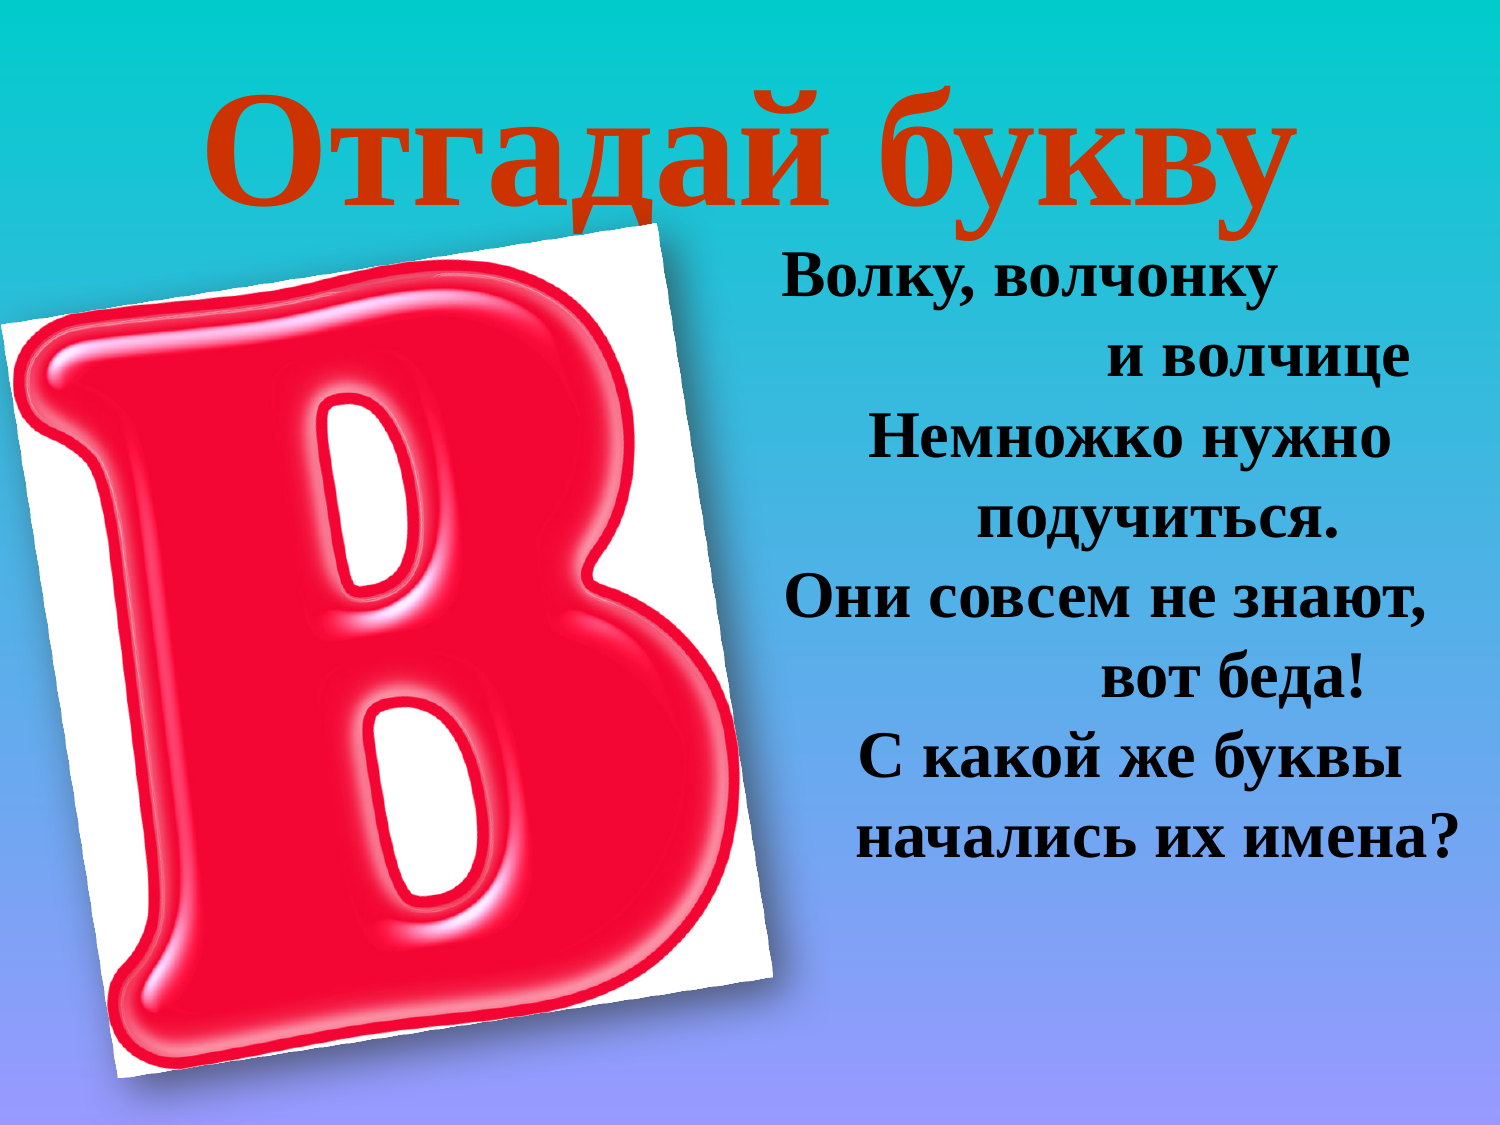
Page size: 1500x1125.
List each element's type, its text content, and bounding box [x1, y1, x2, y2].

title Отгадай букву [75, 45, 1425, 233]
picture [1, 224, 773, 1078]
list Волку, волчонку и волчице Немножко нужно подучиться. Они совсем не знают, вот беда! С какой же буквы начались их имена? [761, 222, 1500, 997]
